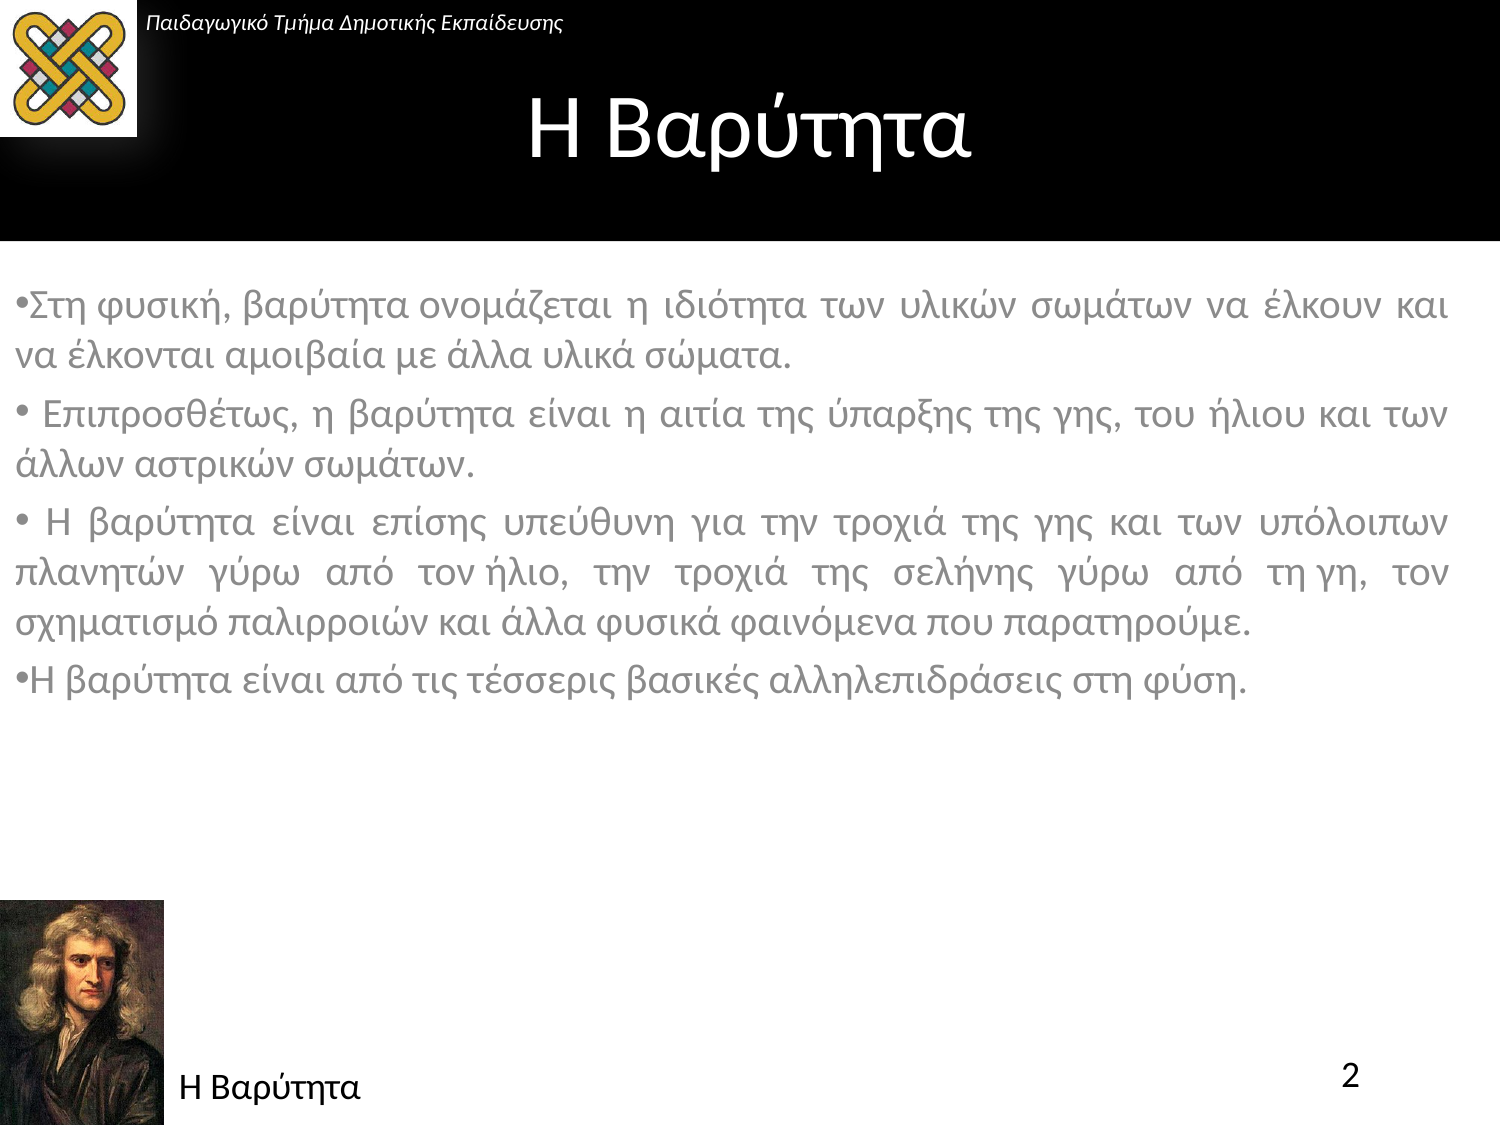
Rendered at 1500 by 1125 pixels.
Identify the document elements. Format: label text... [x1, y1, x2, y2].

picture [0, 900, 164, 1125]
subtitle Στη φυσική, βαρύτητα ονομάζεται η ιδιότητα των υλικών σωμάτων να έλκουν και να έλκονται αμοιβαία με άλλα υλικά σώματα. Επιπροσθέτως, η βαρύτητα είναι η αιτία της ύπαρξης της γης, του ήλιου και των άλλων αστρικών σωμάτων. Η βαρύτητα είναι επίσης υπεύθυνη για την τροχιά της γης και των υπόλοιπων πλανητών γύρω από τον ήλιο, την τροχιά της σελήνης γύρω από τη γη, τον σχηματισμό παλιρροιών και άλλα φυσικά φαινόμενα που παρατηρούμε. Η βαρύτητα είναι από τις τέσσερις βασικές αλληλεπιδράσεις στη φύση. [0, 269, 1465, 844]
picture [0, 0, 137, 137]
text_box Παιδαγωγικό Τμήμα Δημοτικής Εκπαίδευσης [139, 0, 579, 43]
title Η Βαρύτητα [0, 0, 1500, 242]
